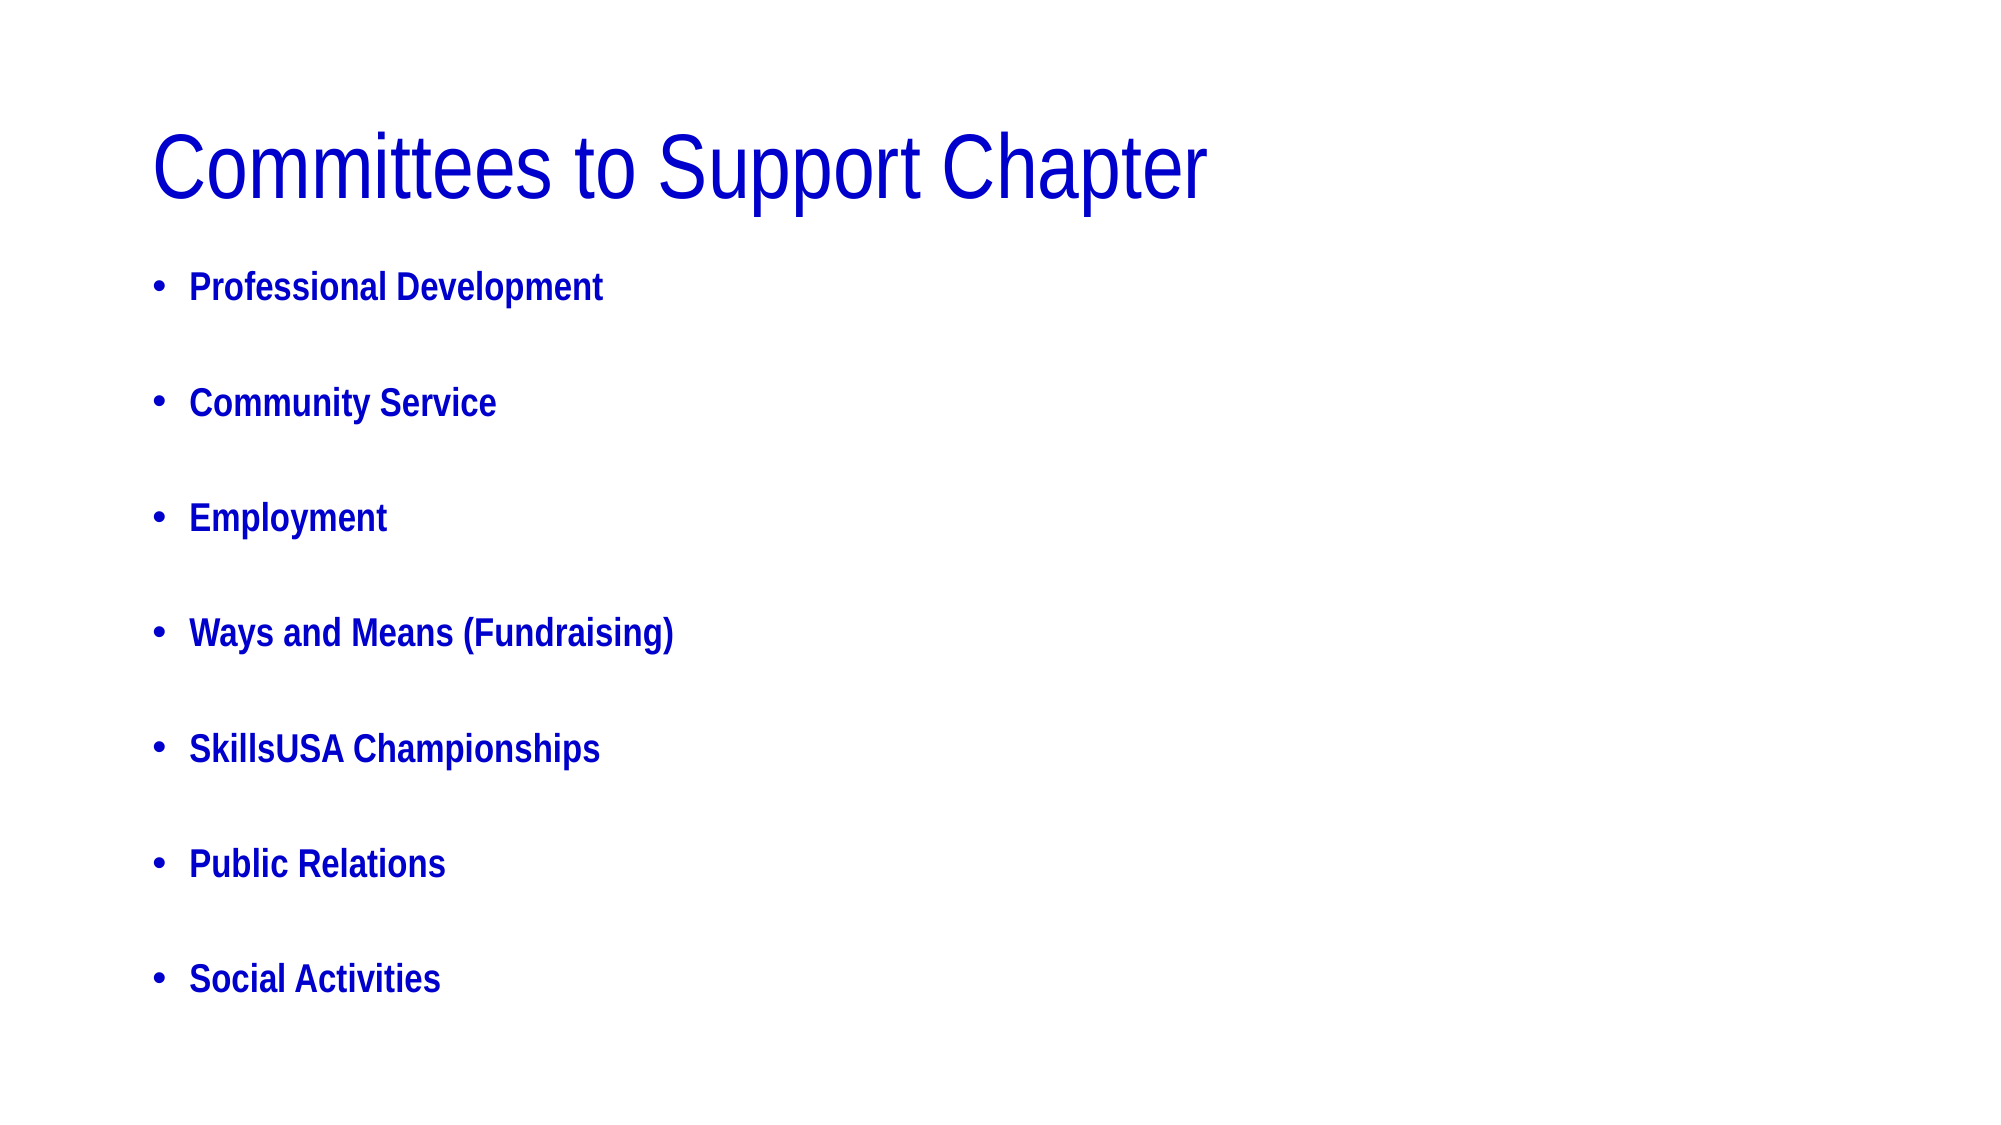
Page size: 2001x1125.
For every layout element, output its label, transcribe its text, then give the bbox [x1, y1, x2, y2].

list Professional Development Community Service Employment Ways and Means (Fundraising) SkillsUSA Championships Public Relations Social Activities [137, 258, 1863, 1014]
title Committees to Support Chapter [137, 59, 1863, 258]
